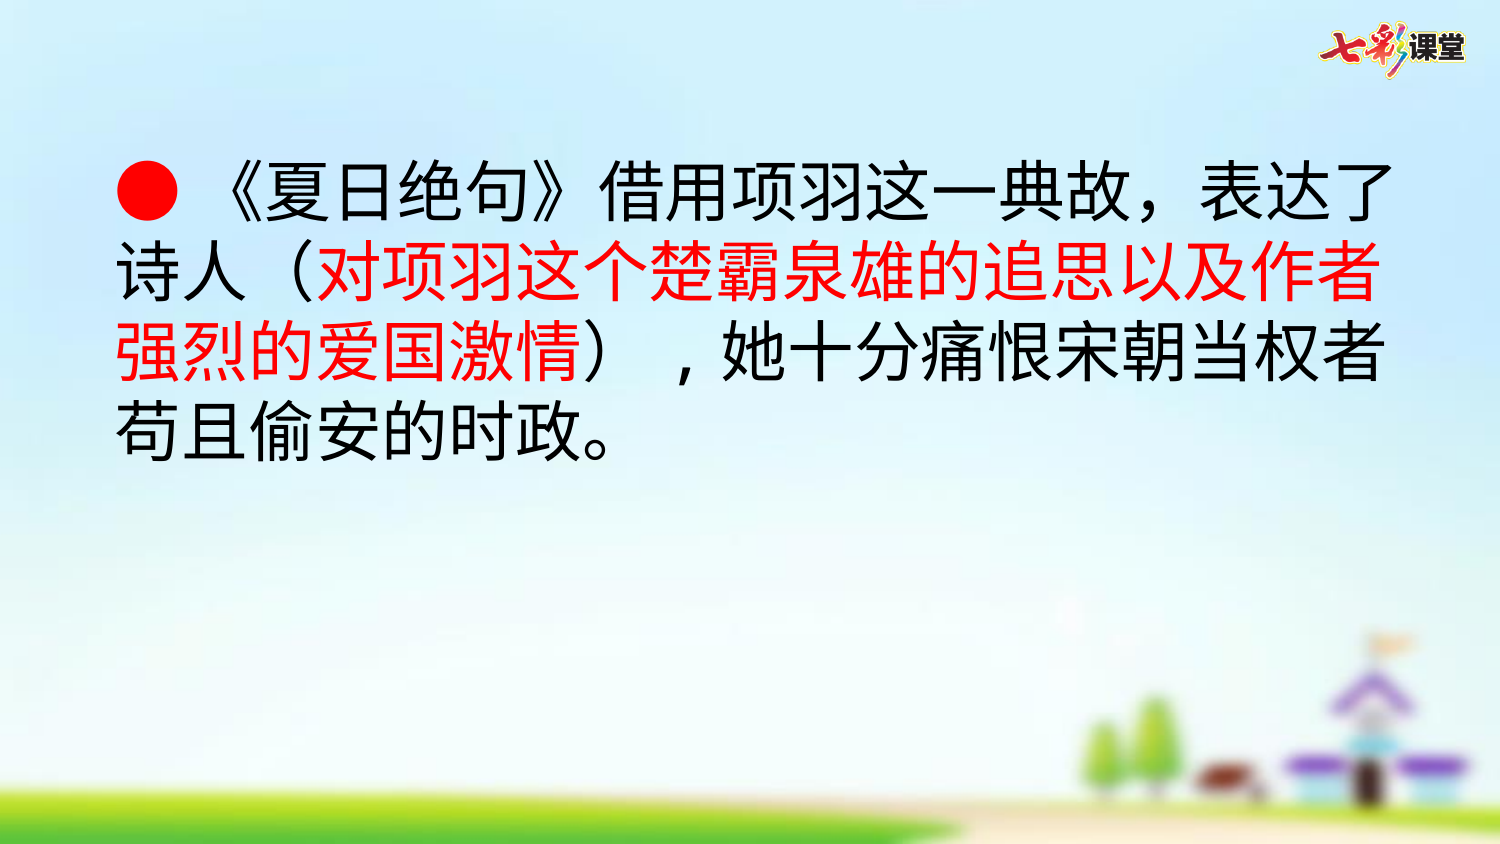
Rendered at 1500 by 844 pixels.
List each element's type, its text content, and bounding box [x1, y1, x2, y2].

picture [0, 0, 1500, 844]
text_box ●《夏日绝句》借用项羽这一典故，表达了诗人（对项羽这个楚霸泉雄的追思以及作者强烈的爱国激情）,她十分痛恨宋朝当权者苟且偷安的时政。 [100, 142, 1424, 478]
